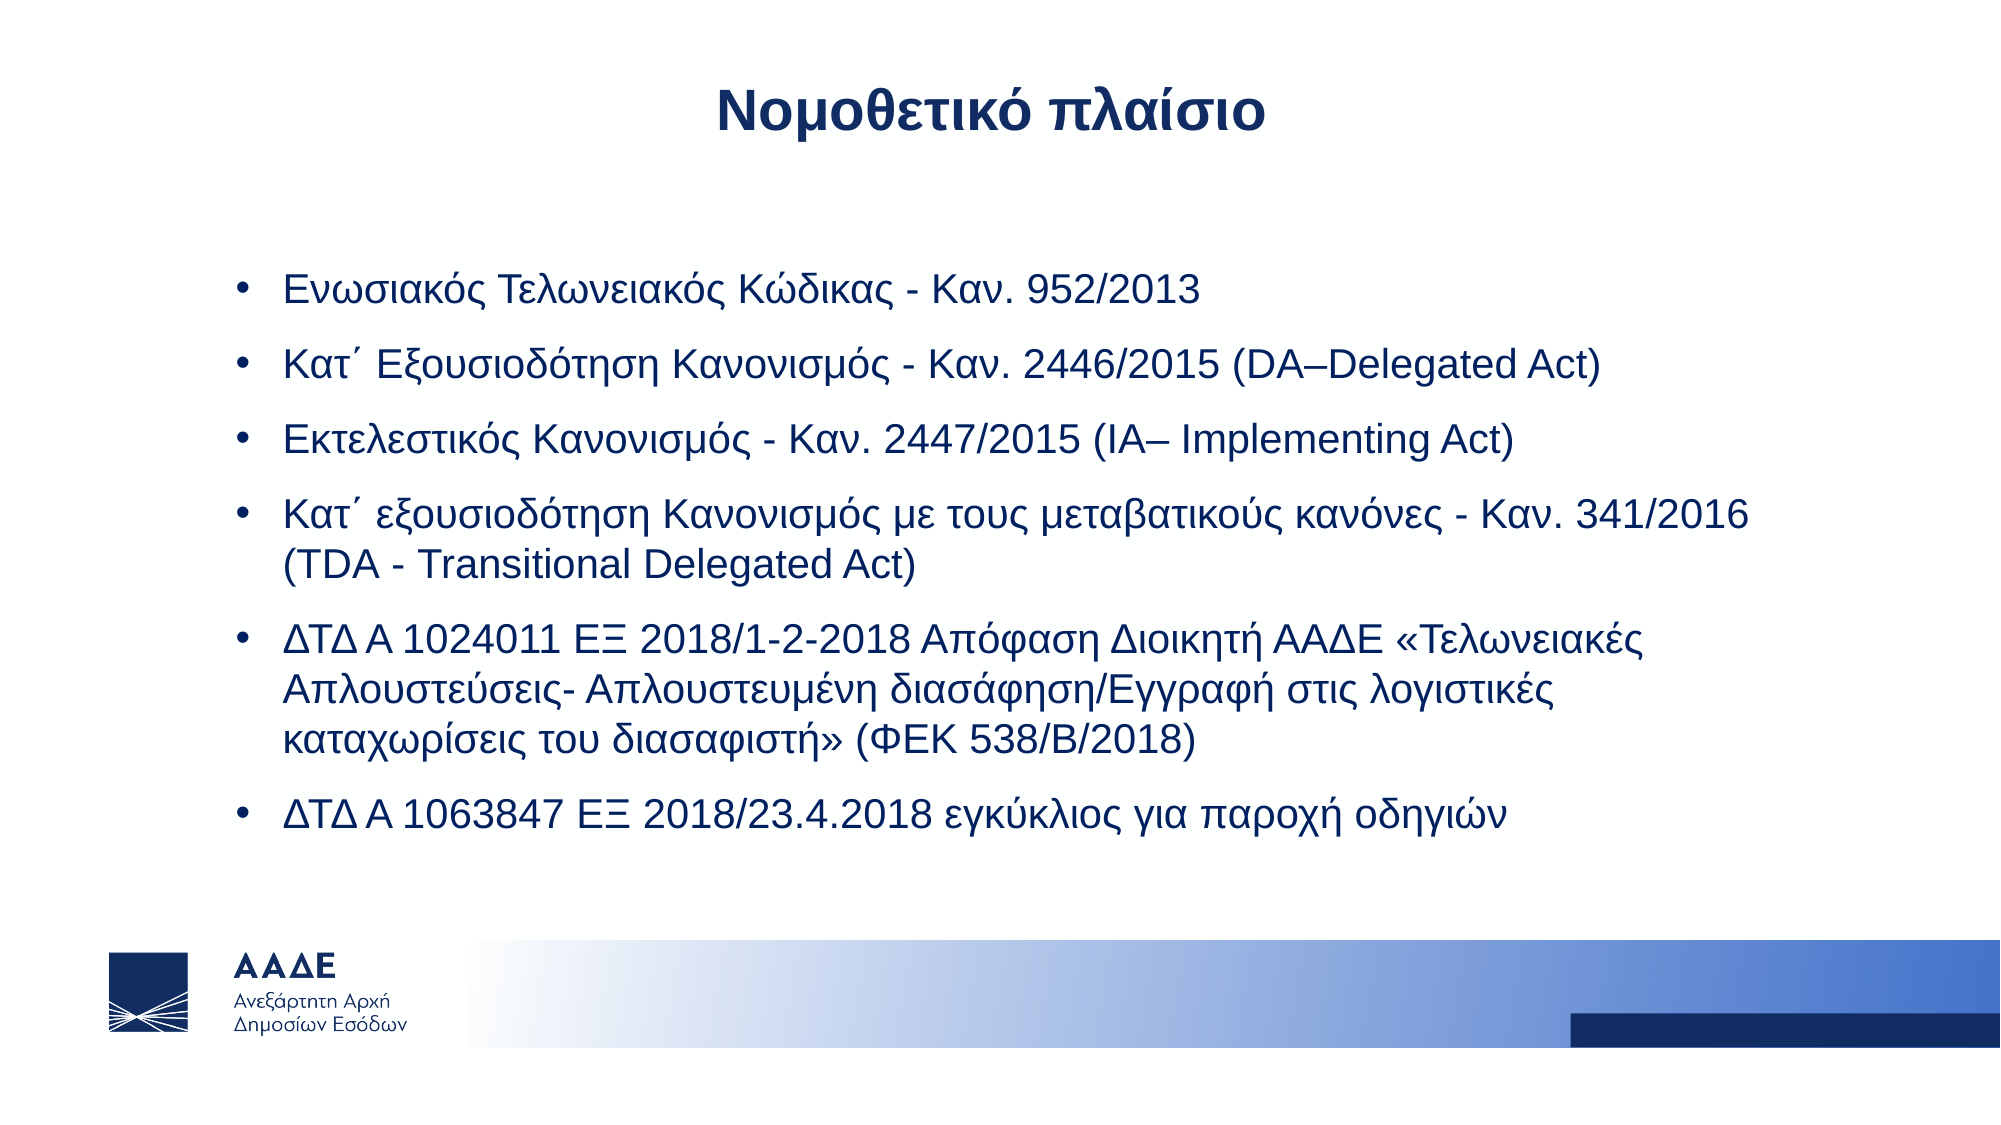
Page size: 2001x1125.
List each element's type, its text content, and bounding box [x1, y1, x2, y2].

text_box Ενωσιακός Τελωνειακός Κώδικας - Καν. 952/2013 Κατ΄ Εξουσιοδότηση Κανονισμός - Καν. 2446/2015 (DA–Delegated Act) Εκτελεστικός Κανονισμός - Καν. 2447/2015 (IA– Ιmplementing Act) Κατ΄ εξουσιοδότηση Κανονισμός με τους μεταβατικούς κανόνες - Καν. 341/2016 (TDA - Transitional Delegated Act) ΔΤΔ Α 1024011 ΕΞ 2018/1-2-2018 Απόφαση Διοικητή ΑΑΔΕ «Τελωνειακές Απλουστεύσεις- Απλουστευμένη διασάφηση/Εγγραφή στις λογιστικές καταχωρίσεις του διασαφιστή» (ΦΕΚ 538/Β/2018) ΔΤΔ Α 1063847 ΕΞ 2018/23.4.2018 εγκύκλιος για παροχή οδηγιών [220, 254, 1770, 845]
picture [43, 898, 473, 1090]
text_box Νομοθετικό πλαίσιο [154, 64, 1846, 150]
